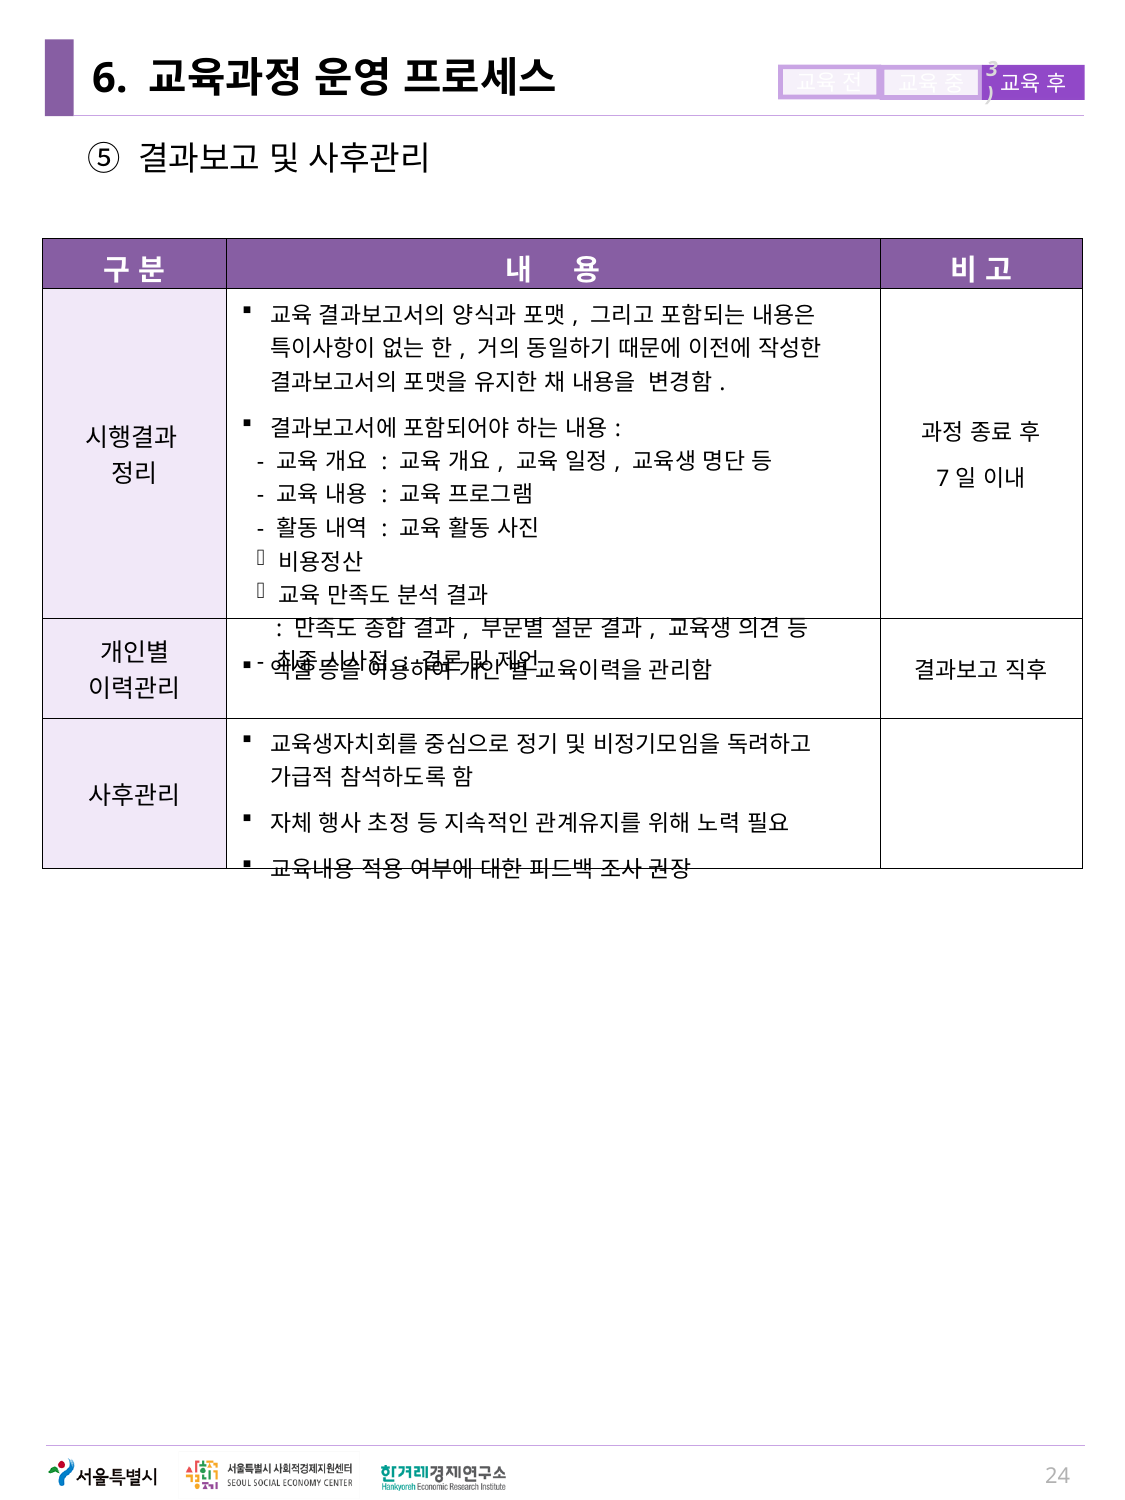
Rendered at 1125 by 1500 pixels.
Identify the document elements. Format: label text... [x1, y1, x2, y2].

picture [48, 1457, 157, 1486]
table_cell 시행결과 정리 [43, 289, 226, 618]
table_cell 과정 종료 후 7일 이내 [881, 289, 1082, 618]
table_cell [881, 719, 1082, 868]
table_cell 교육 결과보고서의 양식과 포맷, 그리고 포함되는 내용은 특이사항이 없는 한, 거의 동일하기 때문에 이전에 작성한 결과보고서의 포맷을 유지한 채 내용을 변경함. 결과보고서에 포함되어야 하는 내용: - 교육 개요 : 교육 개요, 교육 일정, 교육생 명단 등 - 교육 내용 : 교육 프로그램 - 활동 내역 : 교육 활동 사진 비용정산 교육 만족도 분석 결과 : 만족도 종합 결과, 부문별 설문 결과, 교육생 의견 등 - 최종 시사점 : 결론 및 제언 [227, 289, 880, 618]
table_cell 개인별 이력관리 [43, 619, 226, 718]
picture [178, 1451, 360, 1499]
text_box ⑤ 결과보고 및 사후관리 [72, 130, 446, 185]
table_header 비 고 [881, 239, 1082, 288]
table_header 내 용 [227, 239, 880, 288]
table_cell 결과보고 직후 [881, 619, 1082, 718]
table_cell 엑셀 등을 이용하여 개인 별 교육이력을 관리함 [227, 619, 880, 718]
slide_number 24 [832, 1436, 1086, 1500]
table_cell 사후관리 [43, 719, 226, 868]
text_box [780, 55, 1083, 98]
table_header 구 분 [43, 239, 226, 288]
title 6. 교육과정 운영 프로세스 [77, 49, 1034, 110]
table_cell 교육생자치회를 중심으로 정기 및 비정기모임을 독려하고 가급적 참석하도록 함 자체 행사 초정 등 지속적인 관계유지를 위해 노력 필요 교육내용 적용 여부에 대한 피드백 조사 권장 [227, 719, 880, 868]
picture [381, 1465, 506, 1491]
